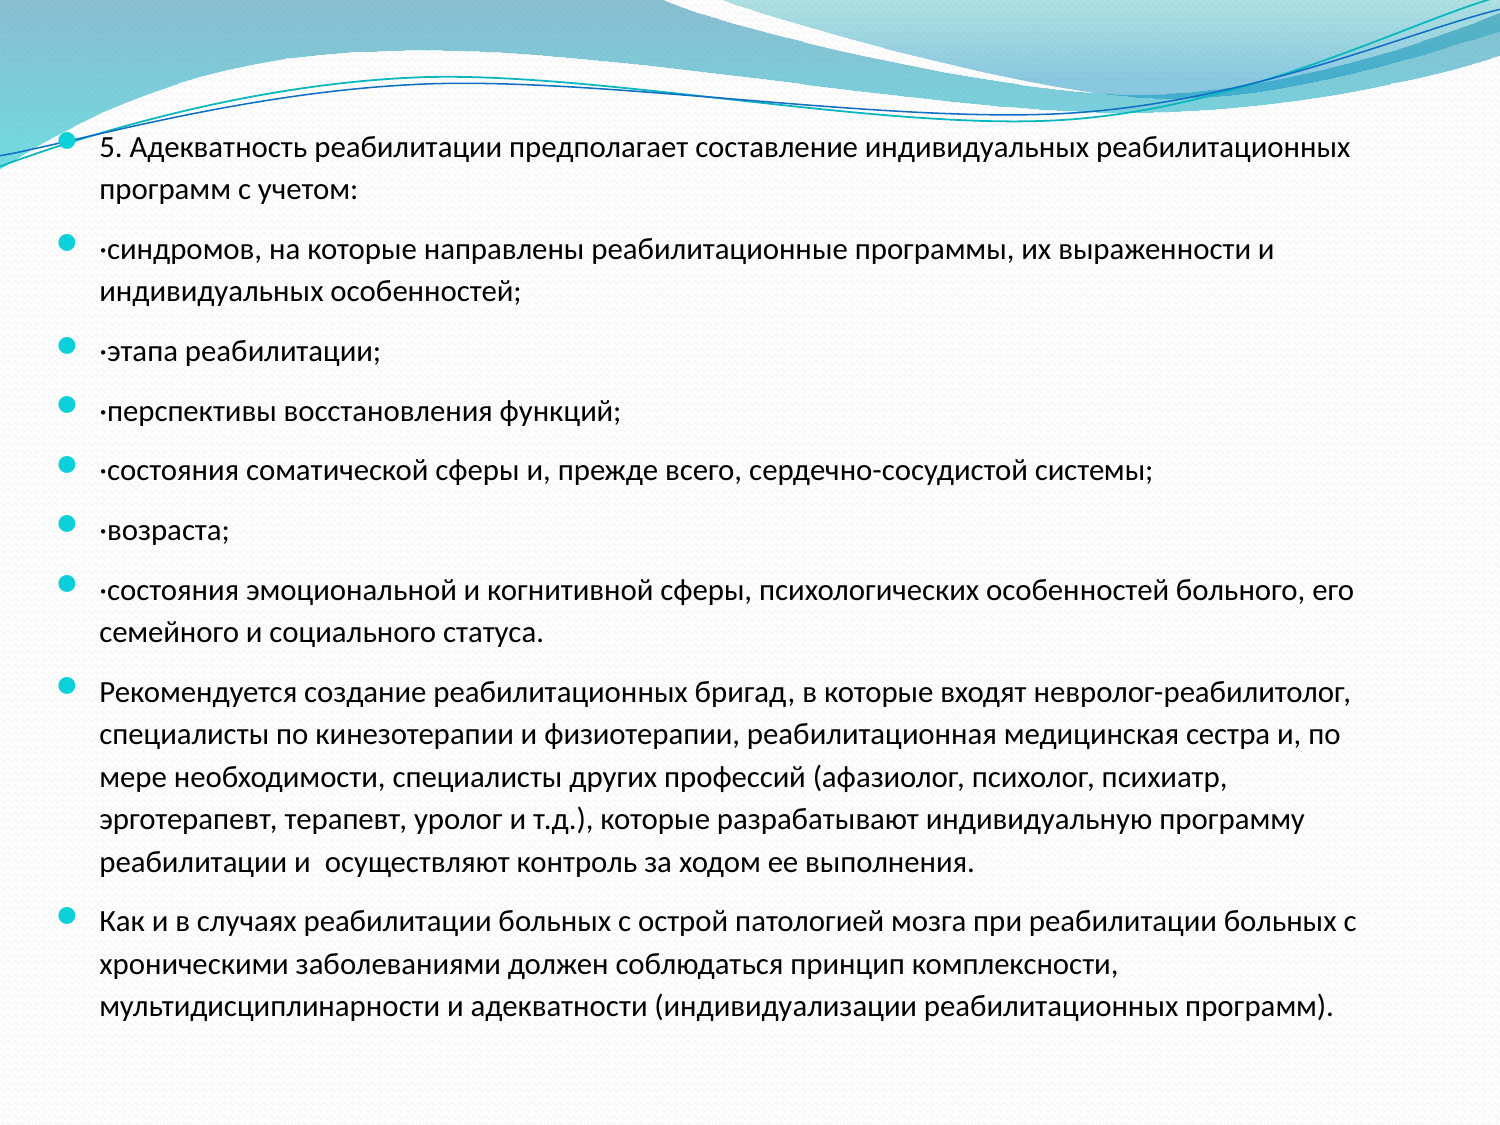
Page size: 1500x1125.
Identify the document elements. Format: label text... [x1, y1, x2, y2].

list 5. Адекватность реабилитации предполагает составление индивидуальных реабилитационных программ с учетом: ·синдромов, на которые направлены реабилитационные программы, их выраженности и индивидуальных особенностей; ·этапа реабилитации; ·перспективы восстановления функций; ·состояния соматической сферы и, прежде всего, сердечно-сосудистой системы; ·возраста; ·состояния эмоциональной и когнитивной сферы, психологических особенностей больного, его семейного и социального статуса. Рекомендуется создание реабилитационных бригад, в которые входят невролог-реабилитолог, специалисты по кинезотерапии и физиотерапии, реабилитационная медицинская сестра и, по мере необходимости, специалисты других профессий (афазиолог, психолог, психиатр, эрготерапевт, терапевт, уролог и т.д.), которые разрабатывают индивидуальную программу реабилитации и осуществляют контроль за ходом ее выполнения. Как и в случаях реабилитации больных с острой патологией мозга при реабилитации больных с хроническими заболеваниями должен соблюдаться принцип комплексности, мультидисциплинарности и адекватности (индивидуализации реабилитационных программ). [41, 113, 1425, 1038]
